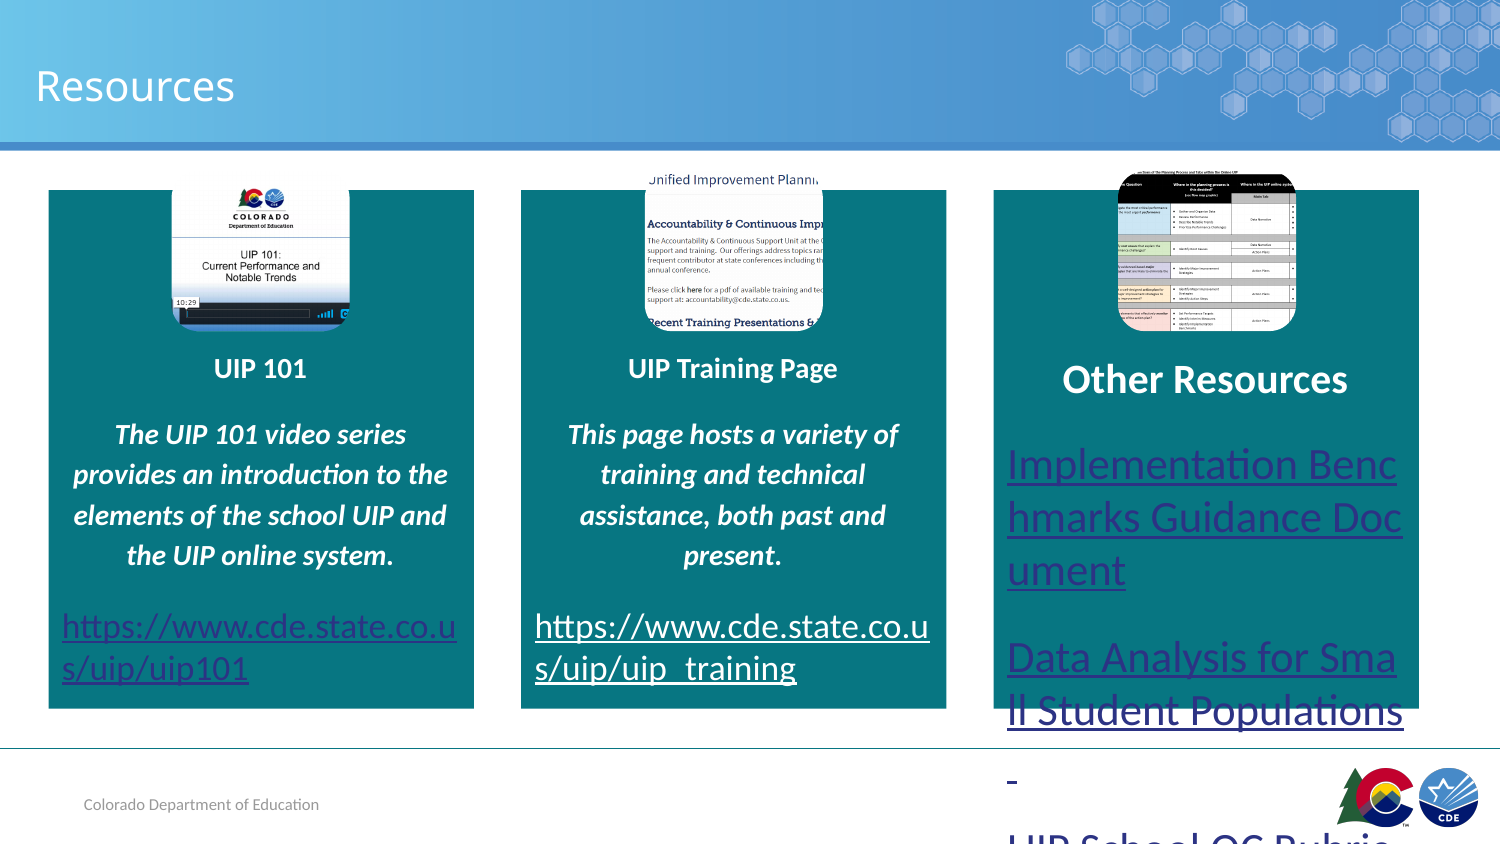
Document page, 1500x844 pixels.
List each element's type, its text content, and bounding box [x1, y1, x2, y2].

picture [171, 170, 350, 332]
picture [644, 170, 824, 332]
subtitle UIP Training Page This page hosts a variety of training and technical assistance, both past and present. https://www.cde.state.co.us/uip/uip_training [534, 344, 932, 711]
picture [1117, 170, 1297, 332]
picture [1336, 767, 1479, 828]
title Resources [34, 37, 1433, 132]
picture [0, 0, 1500, 151]
subtitle UIP 101 The UIP 101 video series provides an introduction to the elements of the school UIP and the UIP online system. https://www.cde.state.co.us/uip/uip101 [61, 344, 460, 711]
subtitle Other Resources Implementation Benchmarks Guidance Document Data Analysis for Small Student Populations UIP School QC Rubric- (DOC) [1007, 344, 1405, 711]
